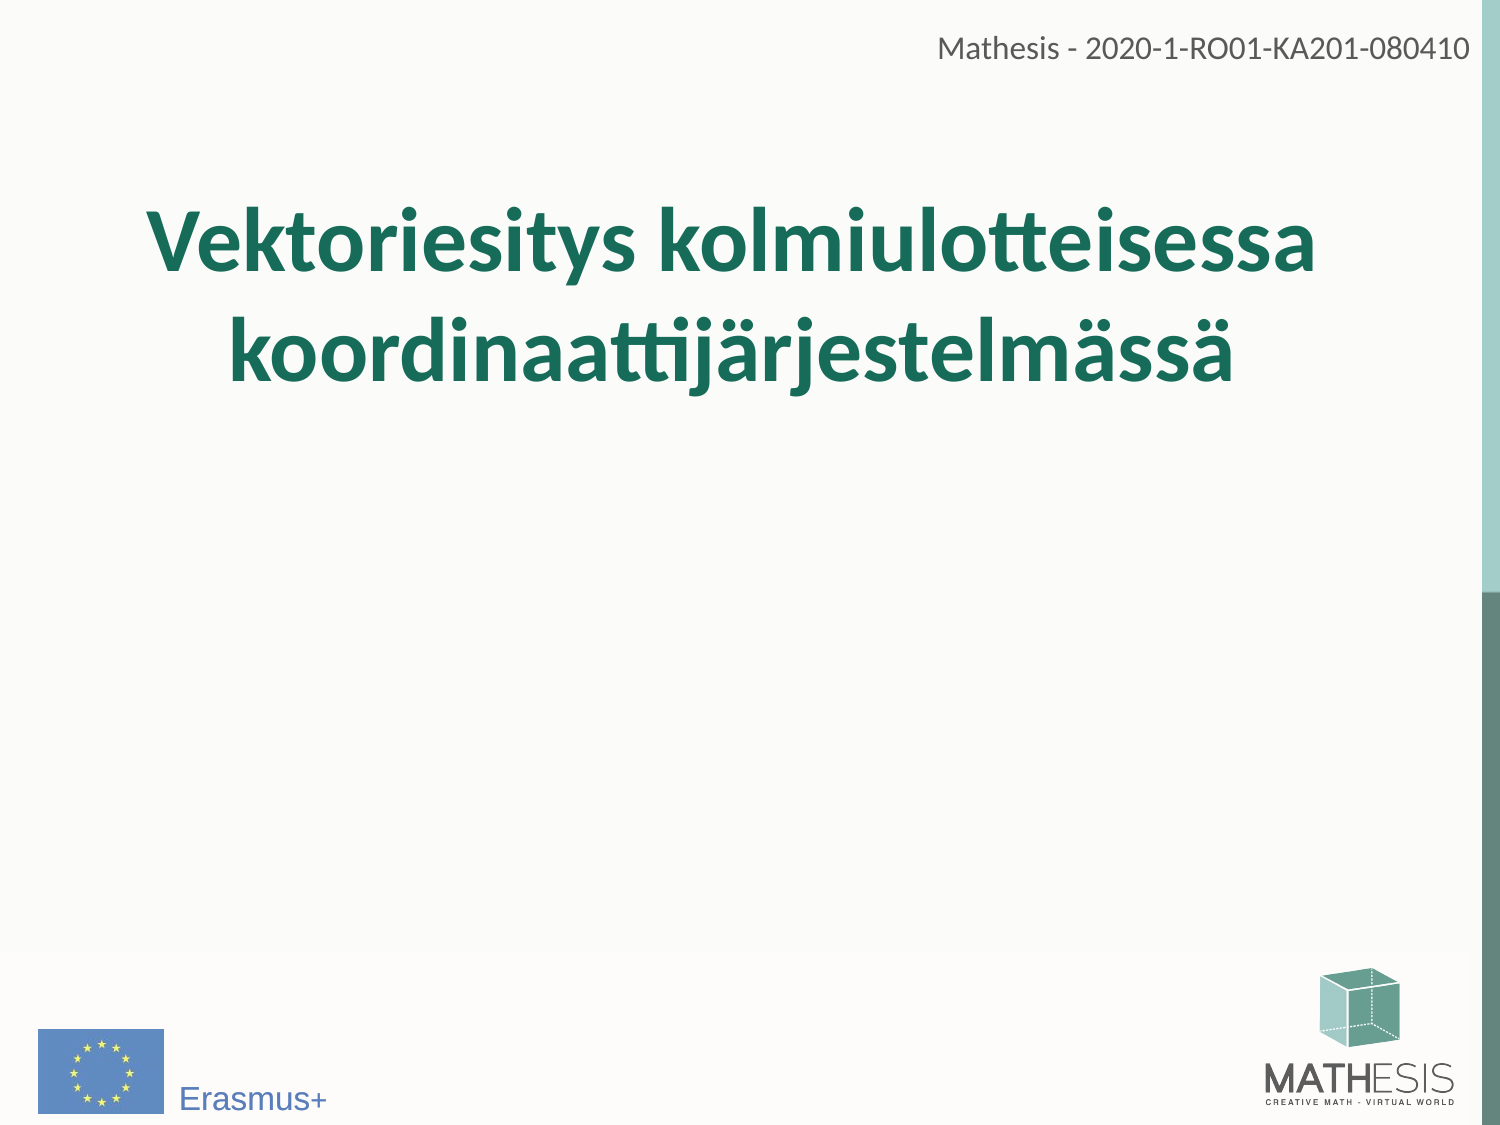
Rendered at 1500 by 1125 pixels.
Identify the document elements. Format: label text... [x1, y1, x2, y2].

title Vektoriesitys kolmiulotteisessa koordinaattijärjestelmässä [53, 172, 1412, 414]
